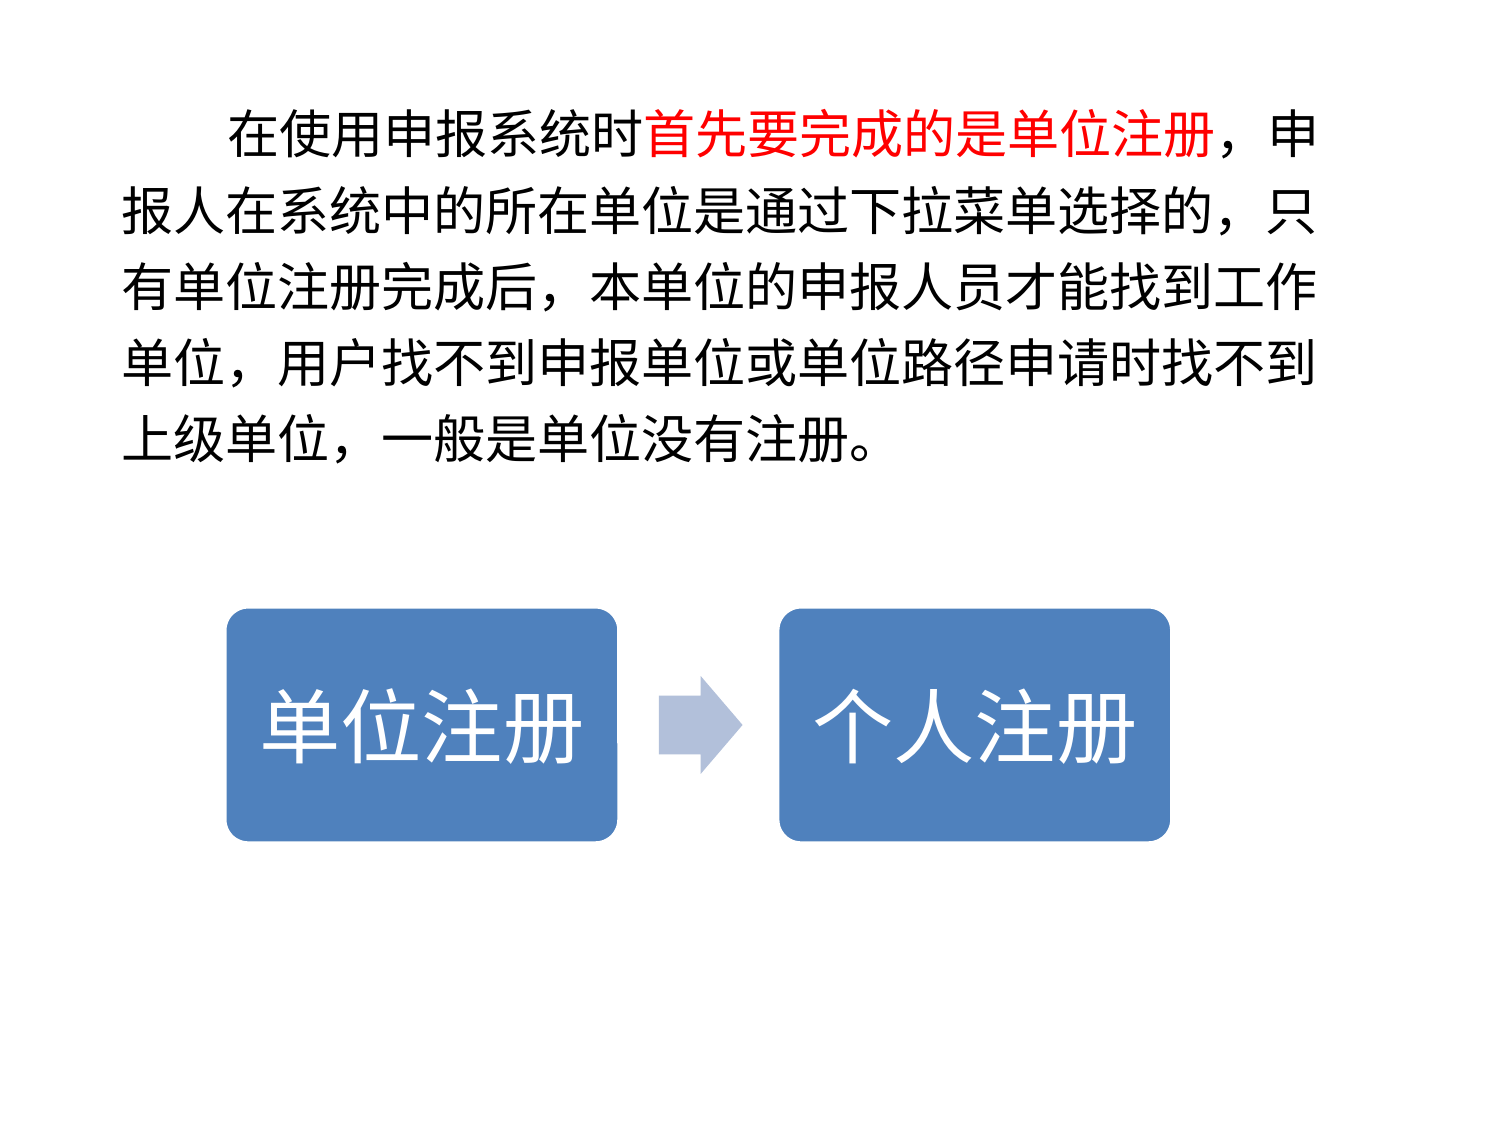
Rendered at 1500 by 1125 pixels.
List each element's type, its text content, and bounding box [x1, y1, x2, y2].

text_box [224, 383, 1173, 1067]
text_box 在使用申报系统时首先要完成的是单位注册，申报人在系统中的所在单位是通过下拉菜单选择的，只有单位注册完成后，本单位的申报人员才能找到工作单位，用户找不到申报单位或单位路径申请时找不到上级单位，一般是单位没有注册。 [109, 81, 1363, 476]
